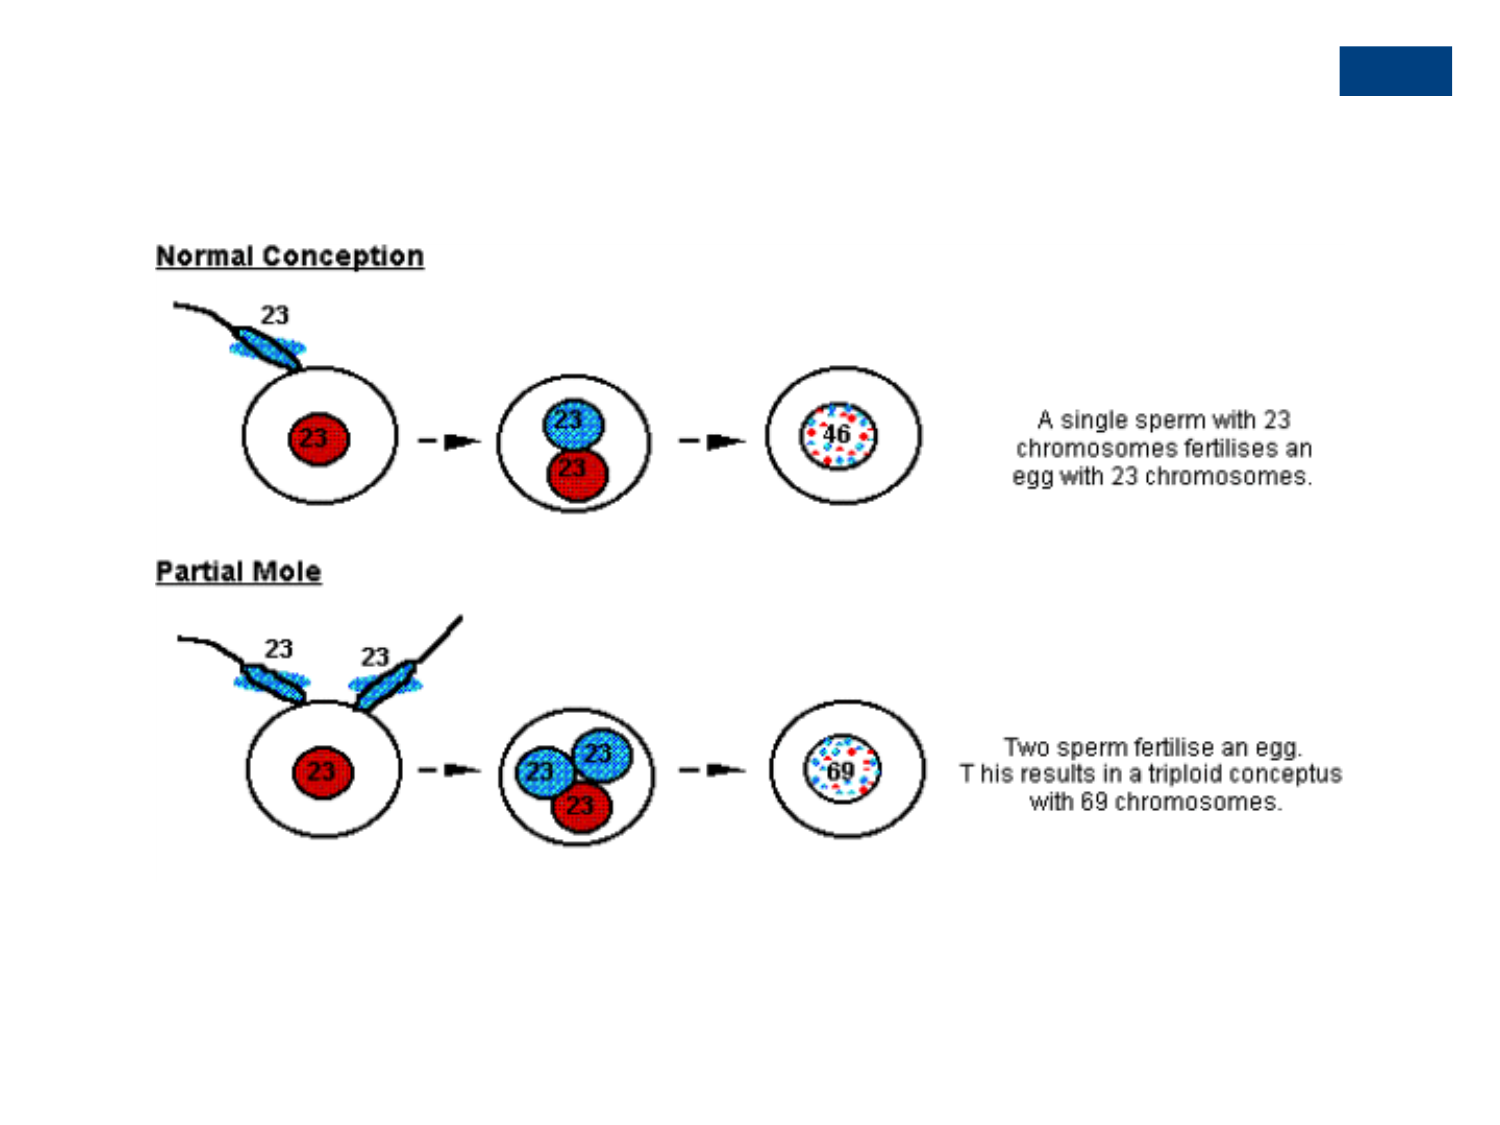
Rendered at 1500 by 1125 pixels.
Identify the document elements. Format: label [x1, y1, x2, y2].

picture [154, 243, 1346, 882]
